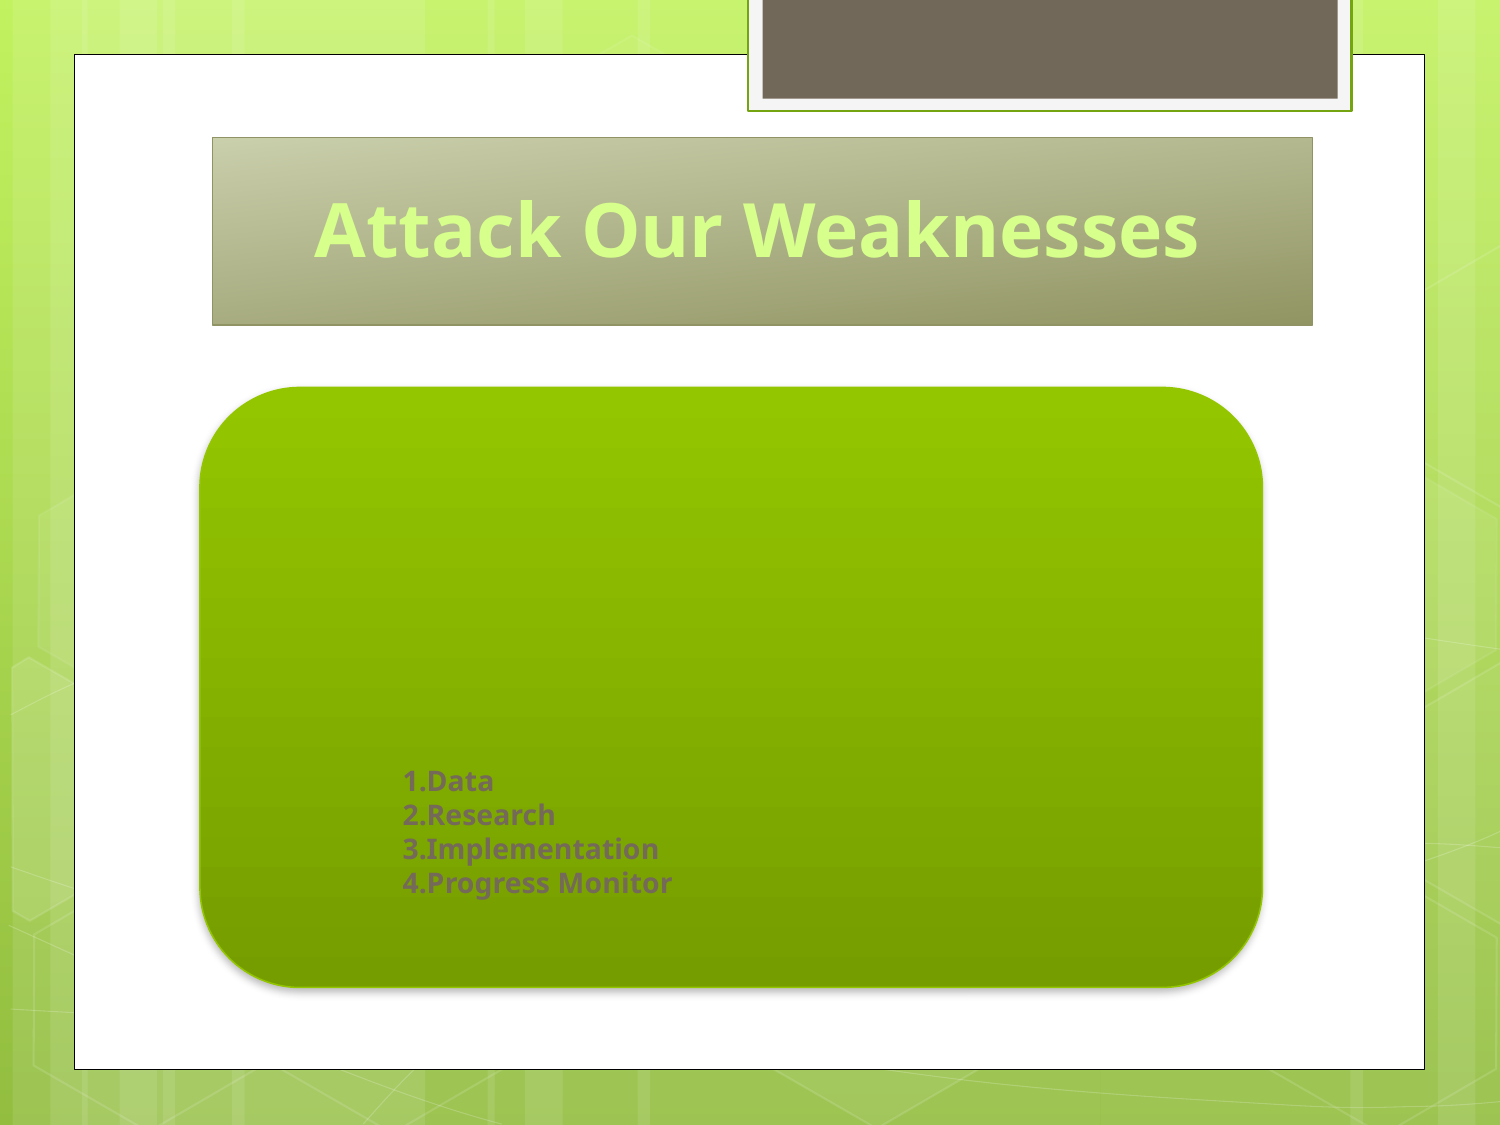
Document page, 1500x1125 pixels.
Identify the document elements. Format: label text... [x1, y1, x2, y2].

text_box [199, 386, 1264, 989]
title 1.Data 2.Research 3.Implementation 4.Progress Monitor [387, 750, 1500, 938]
text_box Attack Our Weaknesses [300, 174, 1500, 280]
text_box [212, 137, 1313, 326]
